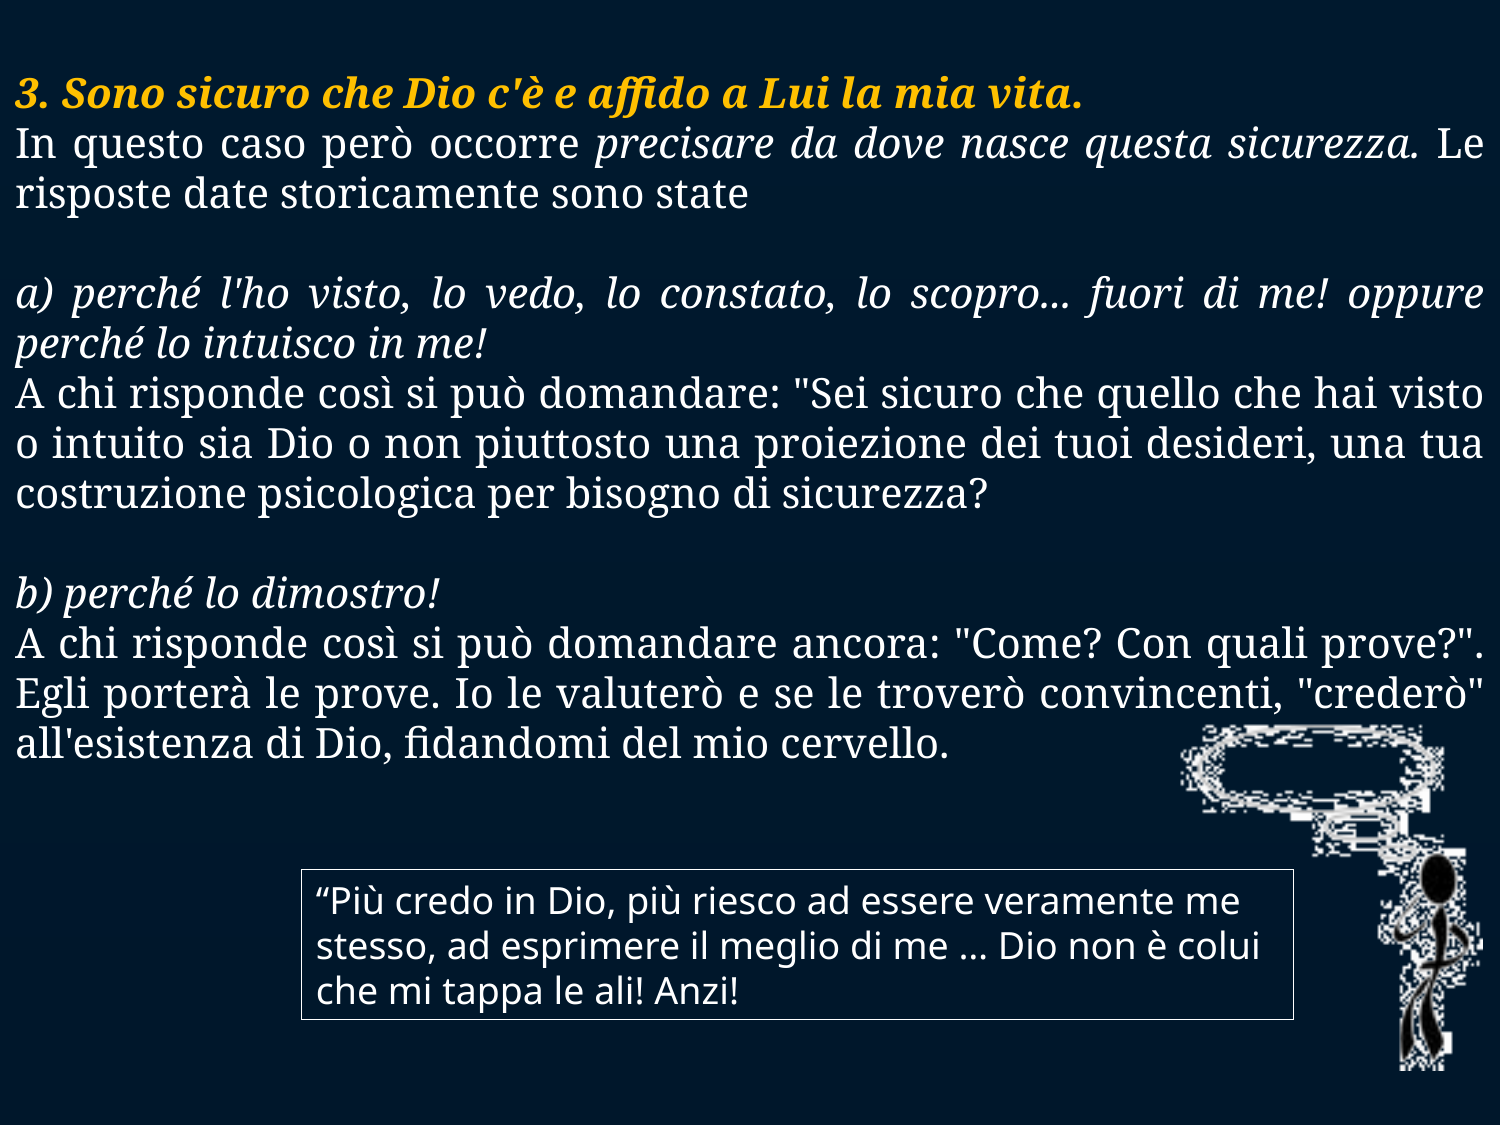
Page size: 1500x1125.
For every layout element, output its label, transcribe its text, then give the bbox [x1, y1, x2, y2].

picture [1115, 703, 1483, 1071]
text_box “Più credo in Dio, più riesco ad essere veramente me stesso, ad esprimere il meglio di me … Dio non è colui che mi tappa le ali! Anzi! [301, 869, 1107, 1020]
text_box 3. Sono sicuro che Dio c'è e affido a Lui la mia vita. In questo caso però occorre precisare da dove nasce questa sicurezza. Le risposte date storicamente sono state a) perché l'ho visto, lo vedo, lo constato, lo scopro... fuori di me! oppure perché lo intuisco in me! A chi risponde così si può domandare: "Sei sicuro che quello che hai visto o intuito sia Dio o non piuttosto una proiezione dei tuoi desideri, una tua costruzione psicologica per bisogno di sicurezza? b) perché lo dimostro! A chi risponde così si può domandare ancora: "Come? Con quali prove?". Egli porterà le prove. Io le valuterò e se le troverò convincenti, "crederò" all'esistenza di Dio, fidandomi del mio cervello. [0, 59, 1500, 775]
